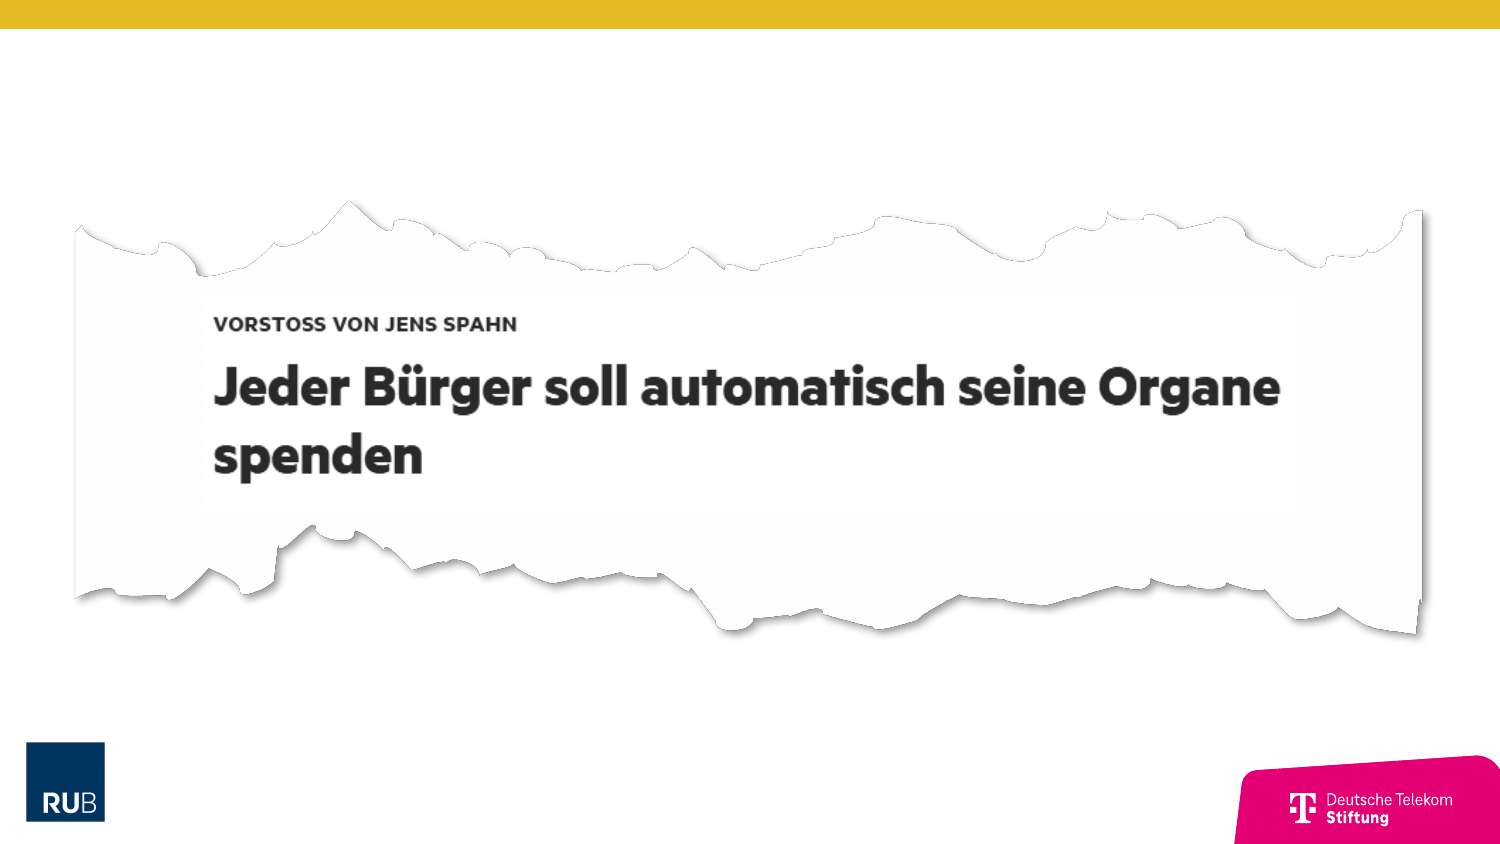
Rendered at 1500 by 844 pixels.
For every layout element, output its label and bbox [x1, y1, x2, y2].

picture [54, 177, 1450, 666]
picture [23, 740, 108, 824]
